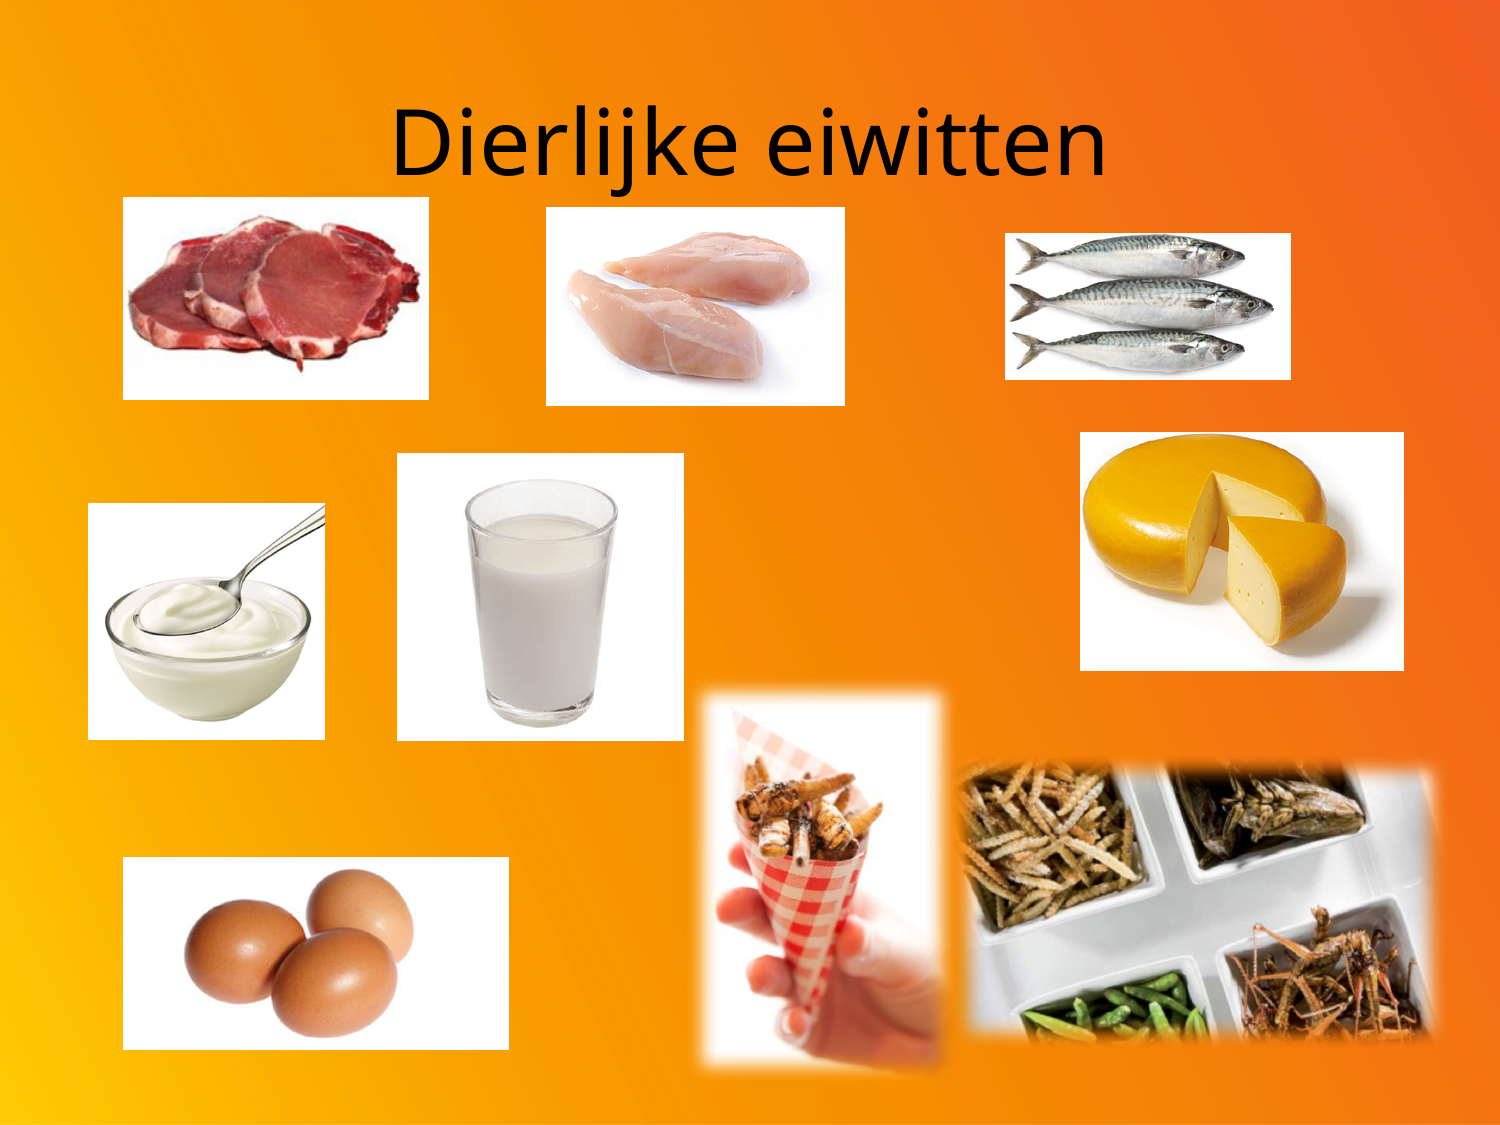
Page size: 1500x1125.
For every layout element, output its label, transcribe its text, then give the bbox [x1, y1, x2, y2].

title Dierlijke eiwitten [75, 45, 1425, 233]
picture [0, 0, 1500, 1125]
